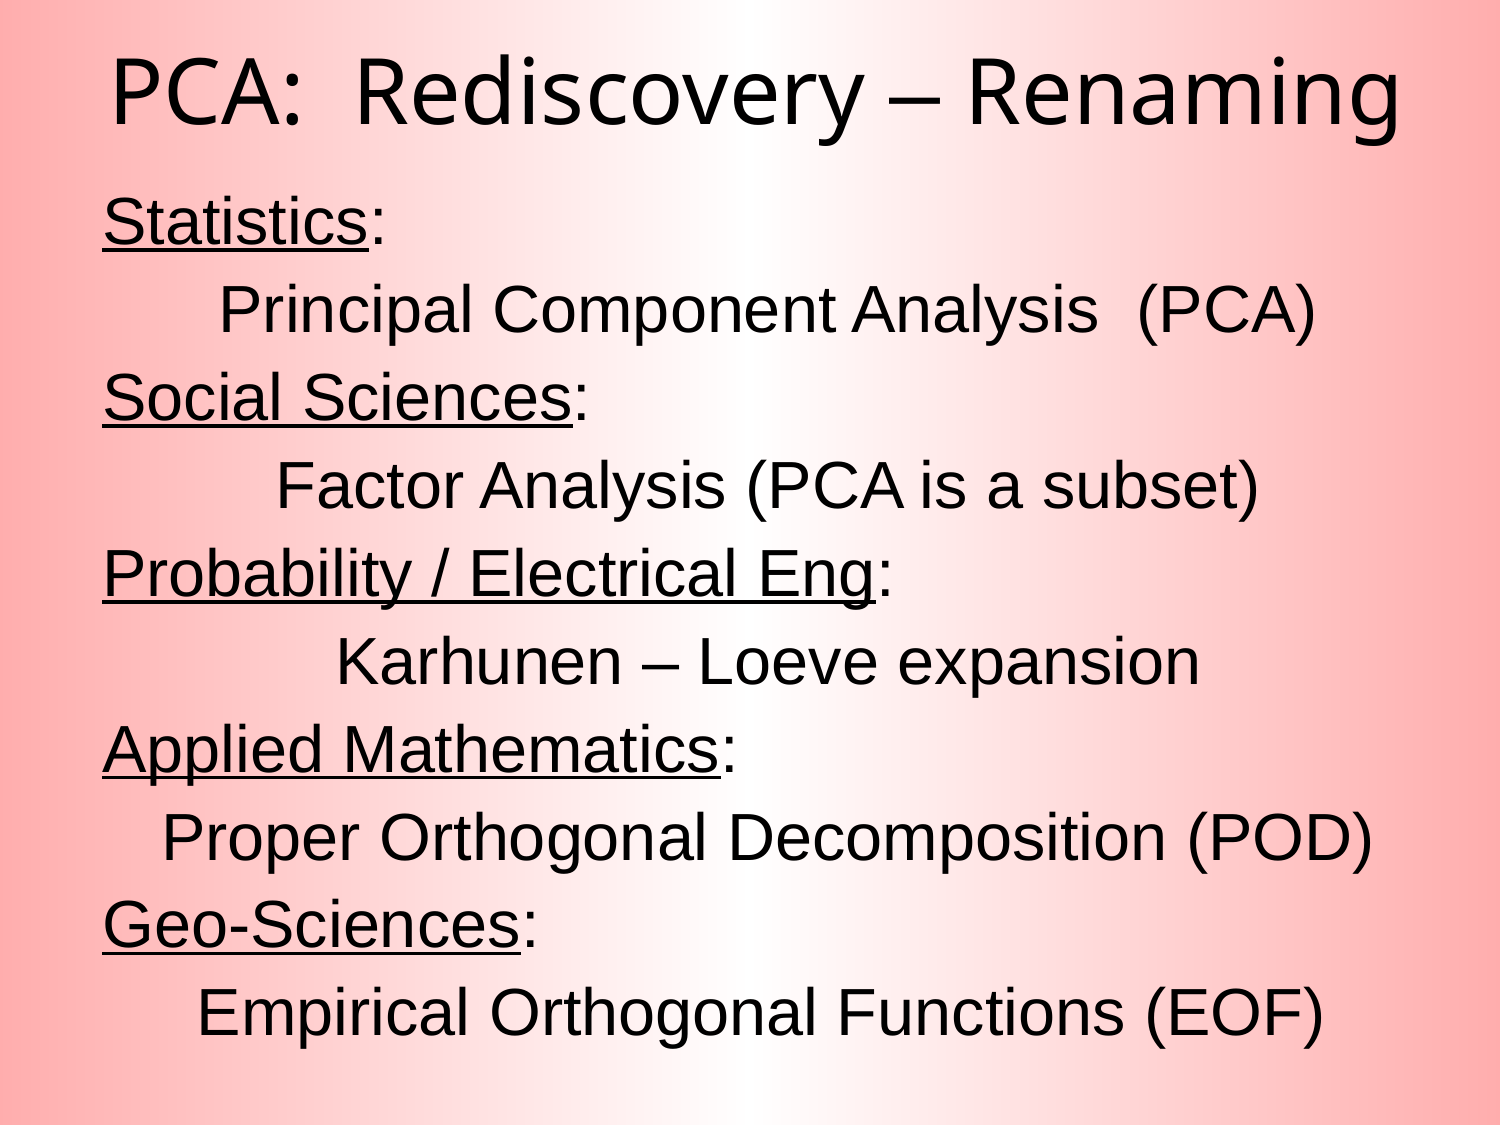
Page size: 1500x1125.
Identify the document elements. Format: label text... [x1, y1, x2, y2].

title PCA: Rediscovery – Renaming [50, 24, 1463, 150]
text_box Statistics: Principal Component Analysis (PCA) Social Sciences: Factor Analysis (PCA is a subset) Probability / Electrical Eng: Karhunen – Loeve expansion Applied Mathematics: Proper Orthogonal Decomposition (POD) Geo-Sciences: Empirical Orthogonal Functions (EOF) [87, 162, 1450, 1057]
